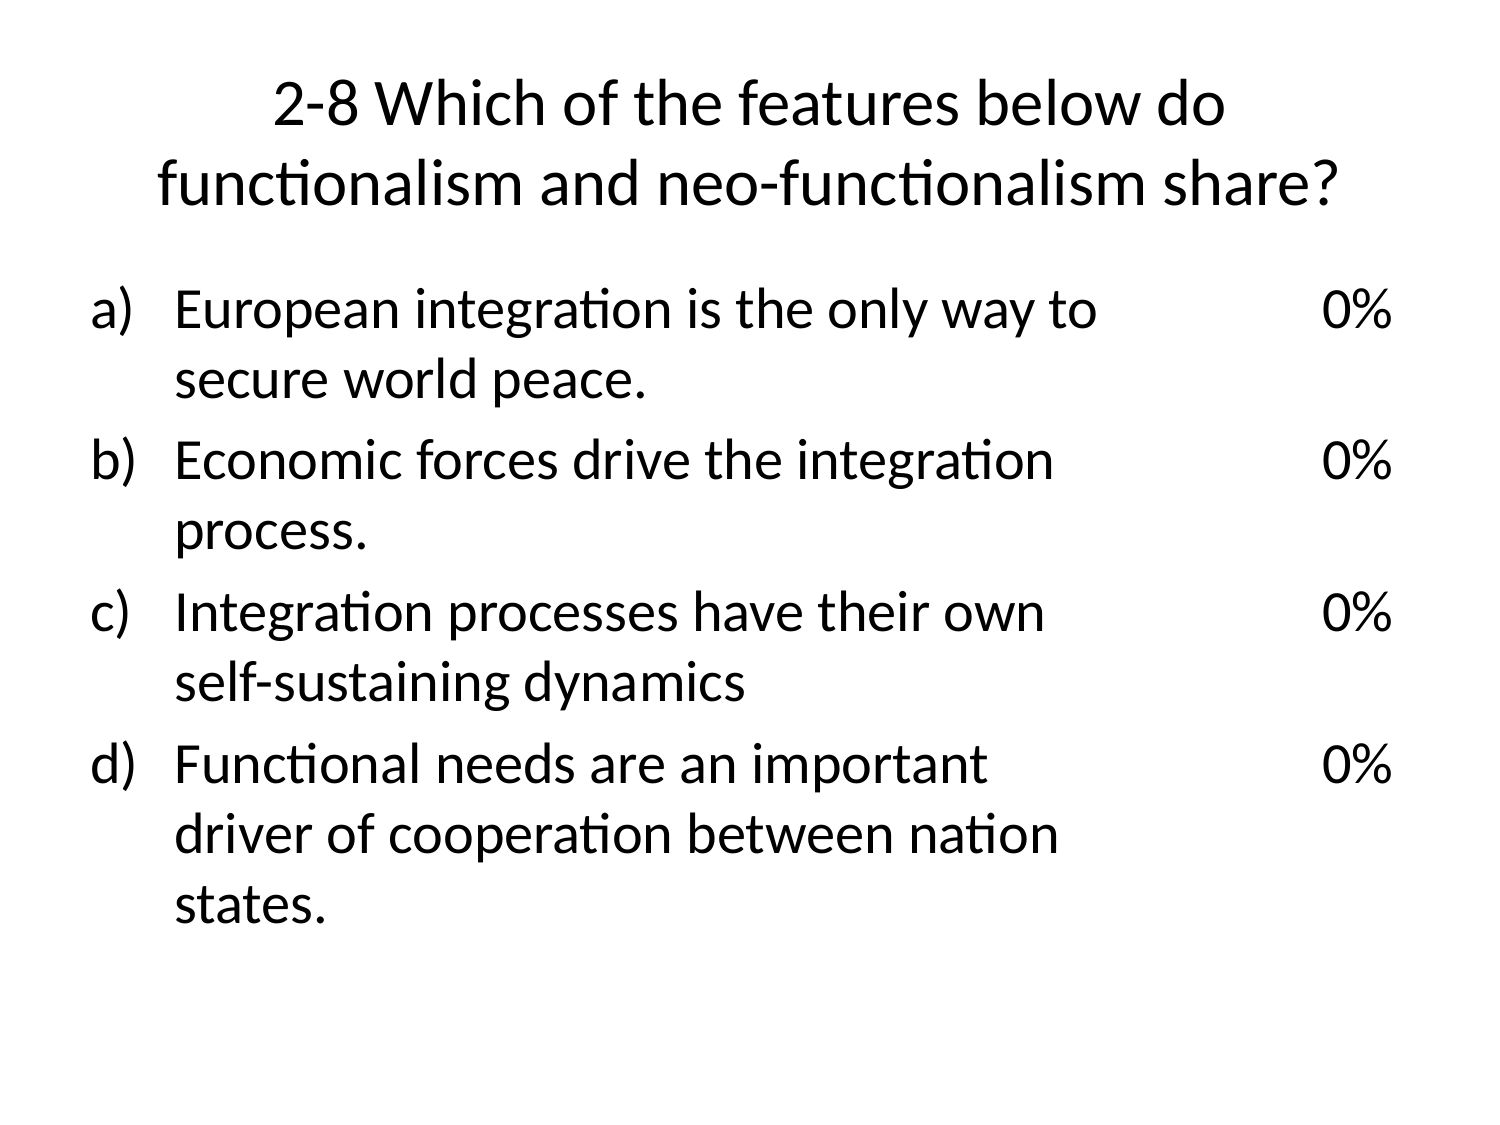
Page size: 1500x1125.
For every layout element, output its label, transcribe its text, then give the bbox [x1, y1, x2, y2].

list 0% 0% 0% 0% [1124, 262, 1409, 1006]
list European integration is the only way to secure world peace. Economic forces drive the integration process. Integration processes have their own self-sustaining dynamics Functional needs are an important driver of cooperation between nation states. [74, 262, 1117, 957]
title 2-8 Which of the features below do functionalism and neo-functionalism share? [74, 37, 1426, 241]
